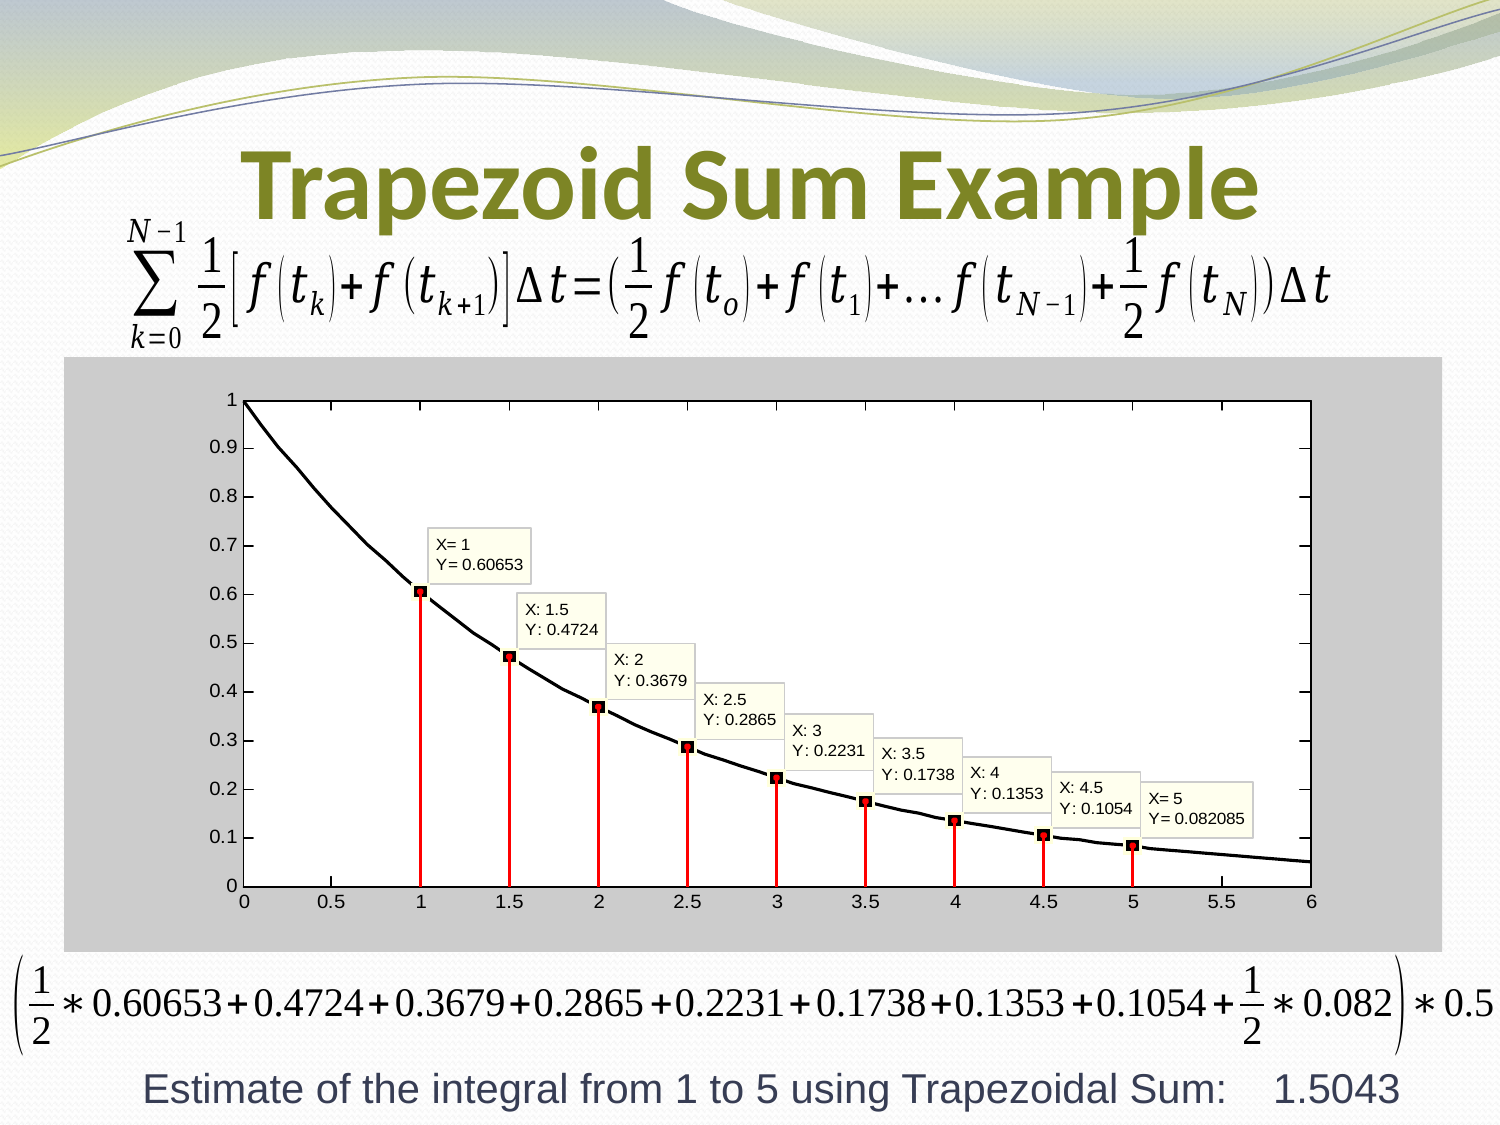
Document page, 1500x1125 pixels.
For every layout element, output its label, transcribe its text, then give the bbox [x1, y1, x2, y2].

picture [63, 356, 1443, 953]
title Trapezoid Sum Example [76, 53, 1427, 241]
text_box Estimate of the integral from 1 to 5 using Trapezoidal Sum: 1.5043 [127, 1054, 1417, 1120]
